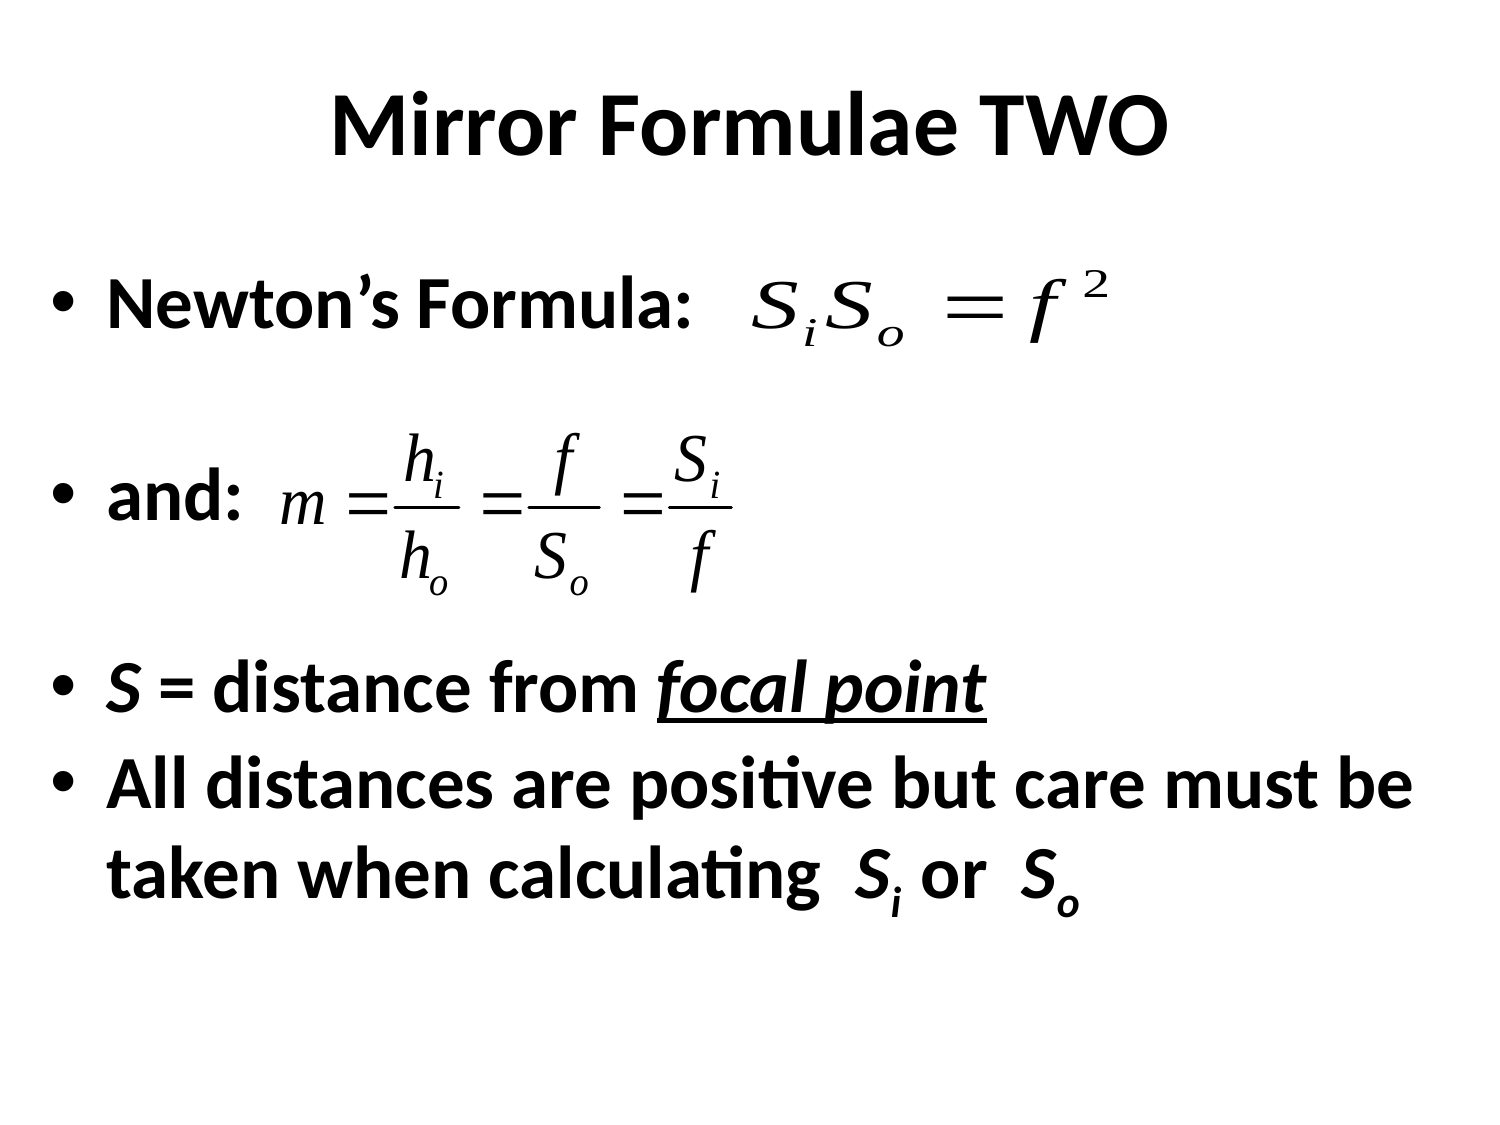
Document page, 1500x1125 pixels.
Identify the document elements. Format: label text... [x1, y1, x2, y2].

list Newton’s Formula: and: S = distance from focal point All distances are positive but care must be taken when calculating Si or So [35, 256, 1454, 950]
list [735, 252, 1126, 365]
text_box Mirror Formulae TWO [74, 24, 1425, 213]
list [269, 415, 748, 611]
